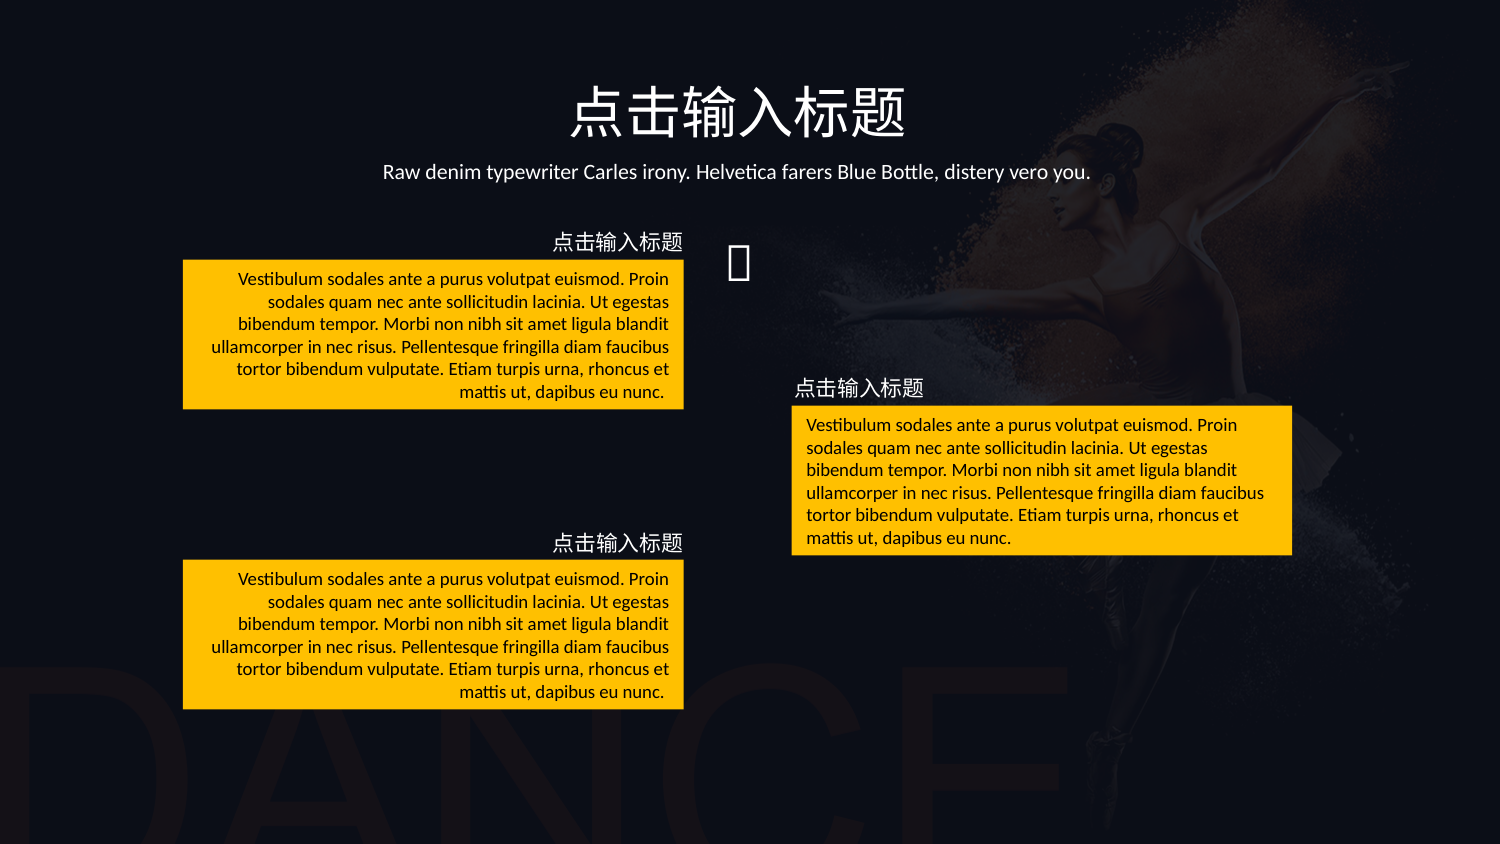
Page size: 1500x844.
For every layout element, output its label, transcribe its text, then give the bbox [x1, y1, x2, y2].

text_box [182, 521, 700, 712]
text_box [182, 221, 700, 412]
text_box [778, 366, 1293, 558]
text_box  [709, 223, 770, 299]
picture [0, 0, 1500, 844]
text_box Raw denim typewriter Carles irony. Helvetica farers Blue Bottle, distery vero you. [367, 149, 1107, 191]
text_box 点击输入标题 [553, 70, 922, 149]
